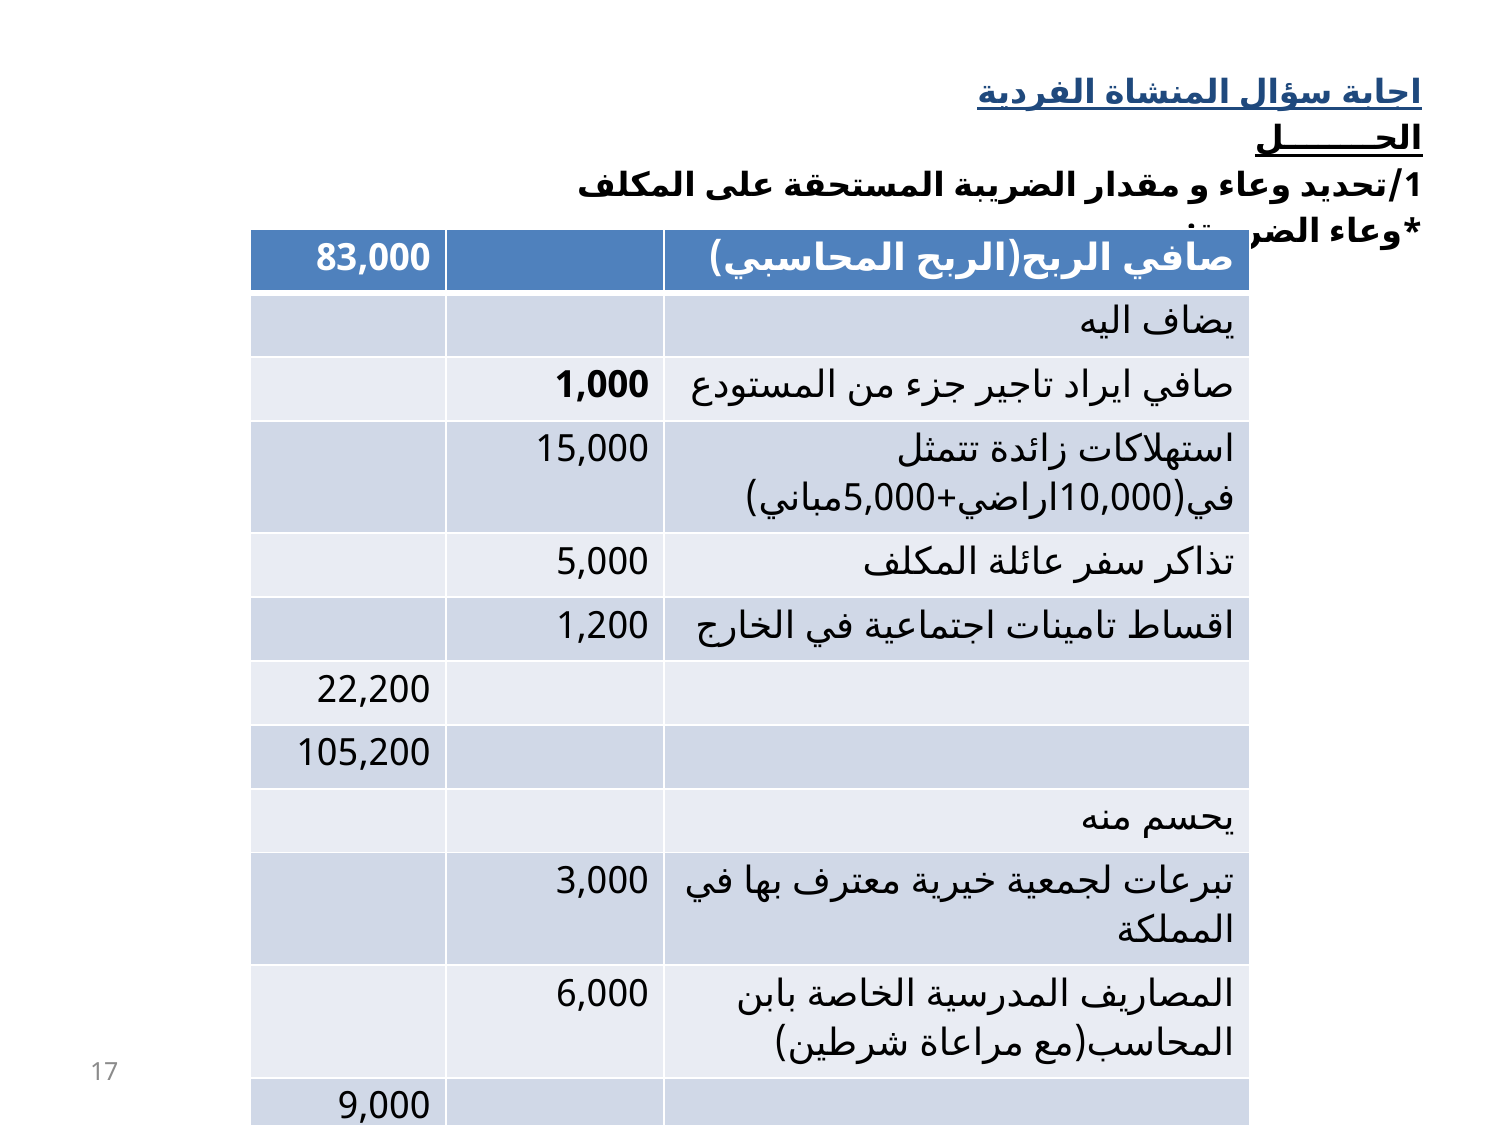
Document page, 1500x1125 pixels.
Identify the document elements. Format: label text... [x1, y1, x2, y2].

table_cell [447, 296, 663, 356]
table_cell [665, 726, 1249, 788]
table_cell استهلاكات زائدة تتمثل في(10,000اراضي+5,000مباني) [665, 422, 1249, 532]
table_cell 105,200 [251, 726, 445, 788]
table_cell اقساط تامينات اجتماعية في الخارج [665, 598, 1249, 660]
table_cell 5,000 [447, 534, 663, 596]
table_cell [251, 598, 445, 660]
table_cell يحسم منه [665, 790, 1249, 852]
table_cell 1,200 [447, 598, 663, 660]
table_cell 15,000 [447, 422, 663, 532]
table_cell 1,000 [447, 358, 663, 420]
table_cell [251, 422, 445, 532]
table_cell [665, 1079, 1249, 1125]
table_cell [251, 853, 445, 964]
table_header صافي الربح(الربح المحاسبي) [665, 230, 1249, 290]
table_cell [251, 790, 445, 852]
subtitle اجابة سؤال المنشاة الفردية الحــــــــل 1/تحديد وعاء و مقدار الضريبة المستحقة على المكلف *وعاء الضريبة: [50, 62, 1438, 1075]
table_cell [447, 1079, 663, 1125]
table_cell 22,200 [251, 662, 445, 724]
table_cell [251, 358, 445, 420]
table_cell [447, 662, 663, 724]
table_cell المصاريف المدرسية الخاصة بابن المحاسب(مع مراعاة شرطين) [665, 966, 1249, 1077]
table_cell [251, 966, 445, 1077]
table_cell تبرعات لجمعية خيرية معترف بها في المملكة [665, 853, 1249, 964]
table_header 83,000 [251, 230, 445, 290]
table_cell صافي ايراد تاجير جزء من المستودع [665, 358, 1249, 420]
table_cell [447, 726, 663, 788]
table_cell 6,000 [447, 966, 663, 1077]
slide_number 17 [75, 1042, 249, 1103]
table_cell [665, 662, 1249, 724]
table_cell [251, 534, 445, 596]
table_header [447, 230, 663, 290]
table_cell [447, 790, 663, 852]
table_cell 9,000 [251, 1079, 445, 1125]
table_cell تذاكر سفر عائلة المكلف [665, 534, 1249, 596]
table_cell يضاف اليه [665, 296, 1249, 356]
table_cell 3,000 [447, 853, 663, 964]
table_cell [251, 296, 445, 356]
